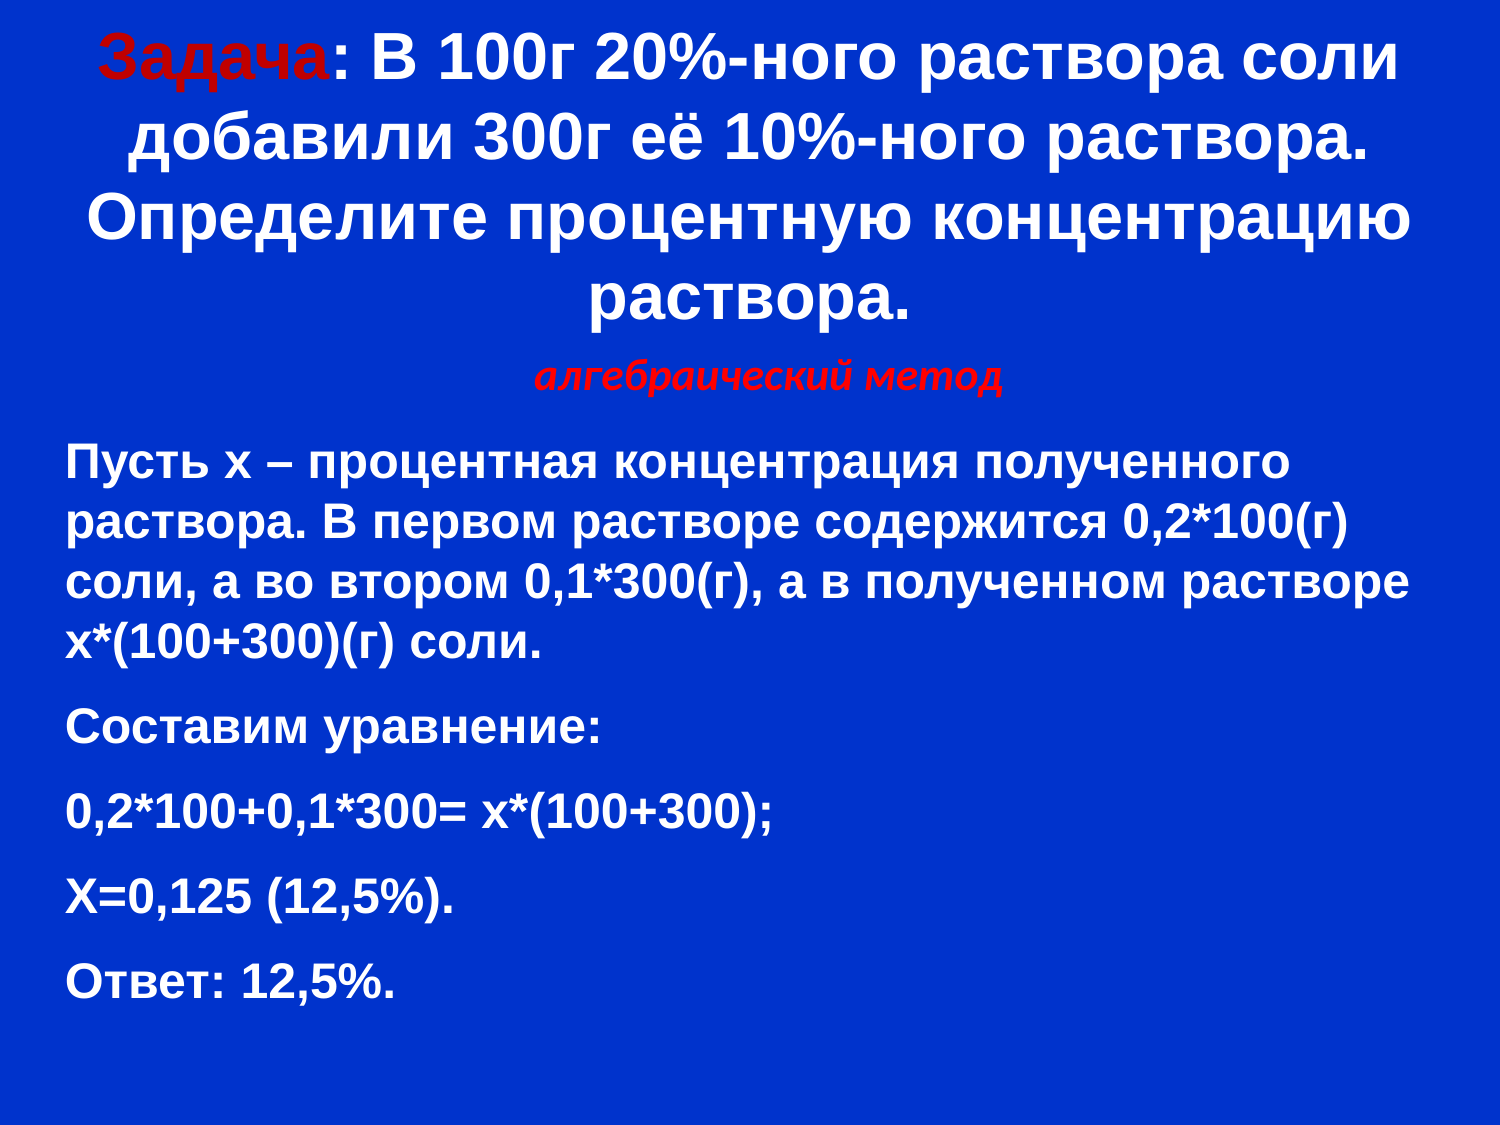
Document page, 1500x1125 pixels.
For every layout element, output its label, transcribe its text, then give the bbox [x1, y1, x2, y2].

text_box Пусть х – процентная концентрация полученного раствора. В первом растворе содержится 0,2*100(г) соли, а во втором 0,1*300(г), а в полученном растворе х*(100+300)(г) соли. Составим уравнение: 0,2*100+0,1*300= х*(100+300); Х=0,125 (12,5%). Ответ: 12,5%. [50, 421, 1500, 1101]
text_box Задача: В 100г 20%-ного раствора соли добавили 300г её 10%-ного раствора. Определите процентную концентрацию раствора. [0, 137, 1500, 208]
title алгебраический метод [162, 337, 1375, 408]
